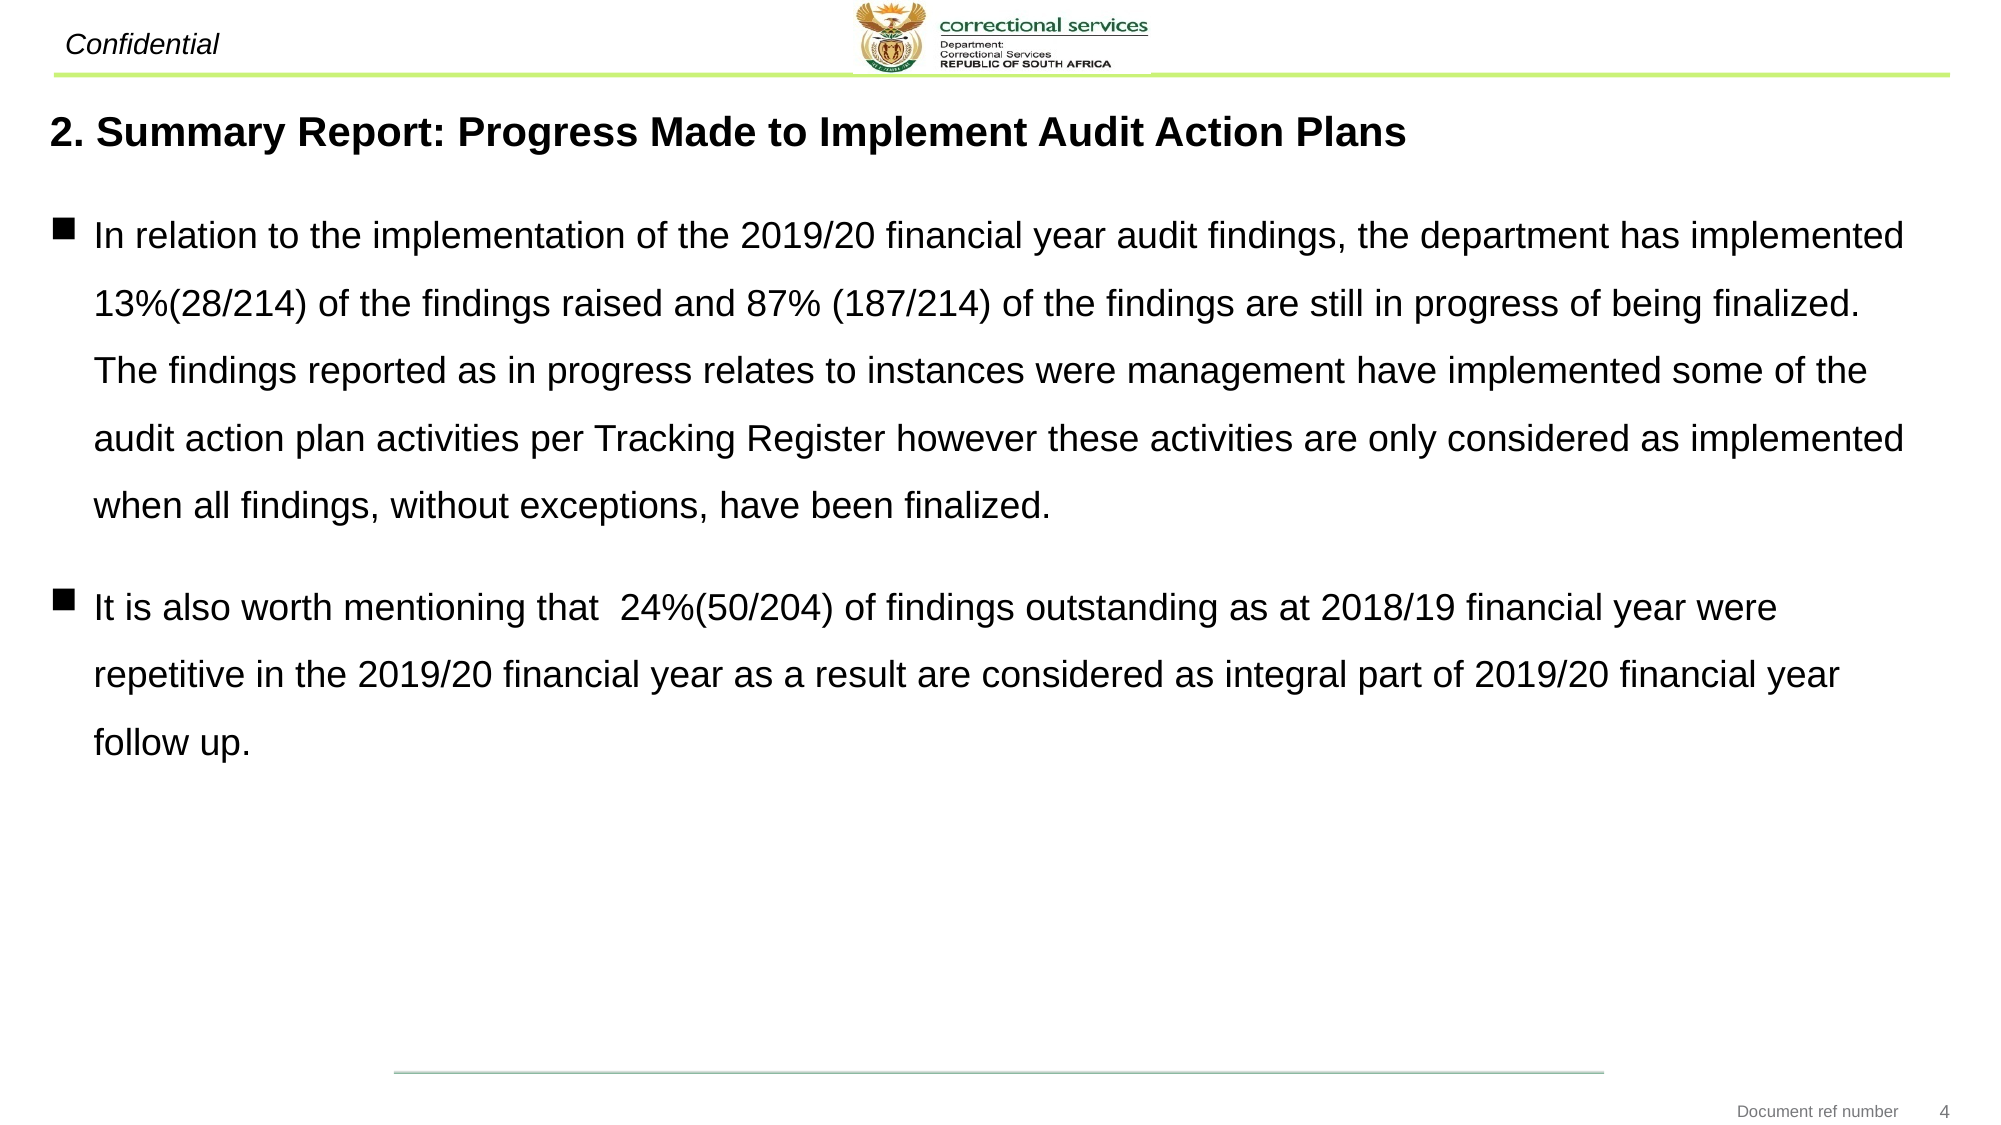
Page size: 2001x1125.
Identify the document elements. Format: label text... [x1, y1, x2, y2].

picture [853, 0, 1151, 57]
text_box 2. Summary Report: Progress Made to Implement Audit Action Plans In relation to the implementation of the 2019/20 financial year audit findings, the department has implemented 13%(28/214) of the findings raised and 87% (187/214) of the findings are still in progress of being finalized. The findings reported as in progress relates to instances were management have implemented some of the audit action plan activities per Tracking Register however these activities are only considered as implemented when all findings, without exceptions, have been finalized. It is also worth mentioning that 24%(50/204) of findings outstanding as at 2018/19 financial year were repetitive in the 2019/20 financial year as a result are considered as integral part of 2019/20 financial year follow up. [34, 57, 1935, 1125]
picture [393, 1067, 1605, 1074]
text_box [396, 230, 1627, 350]
